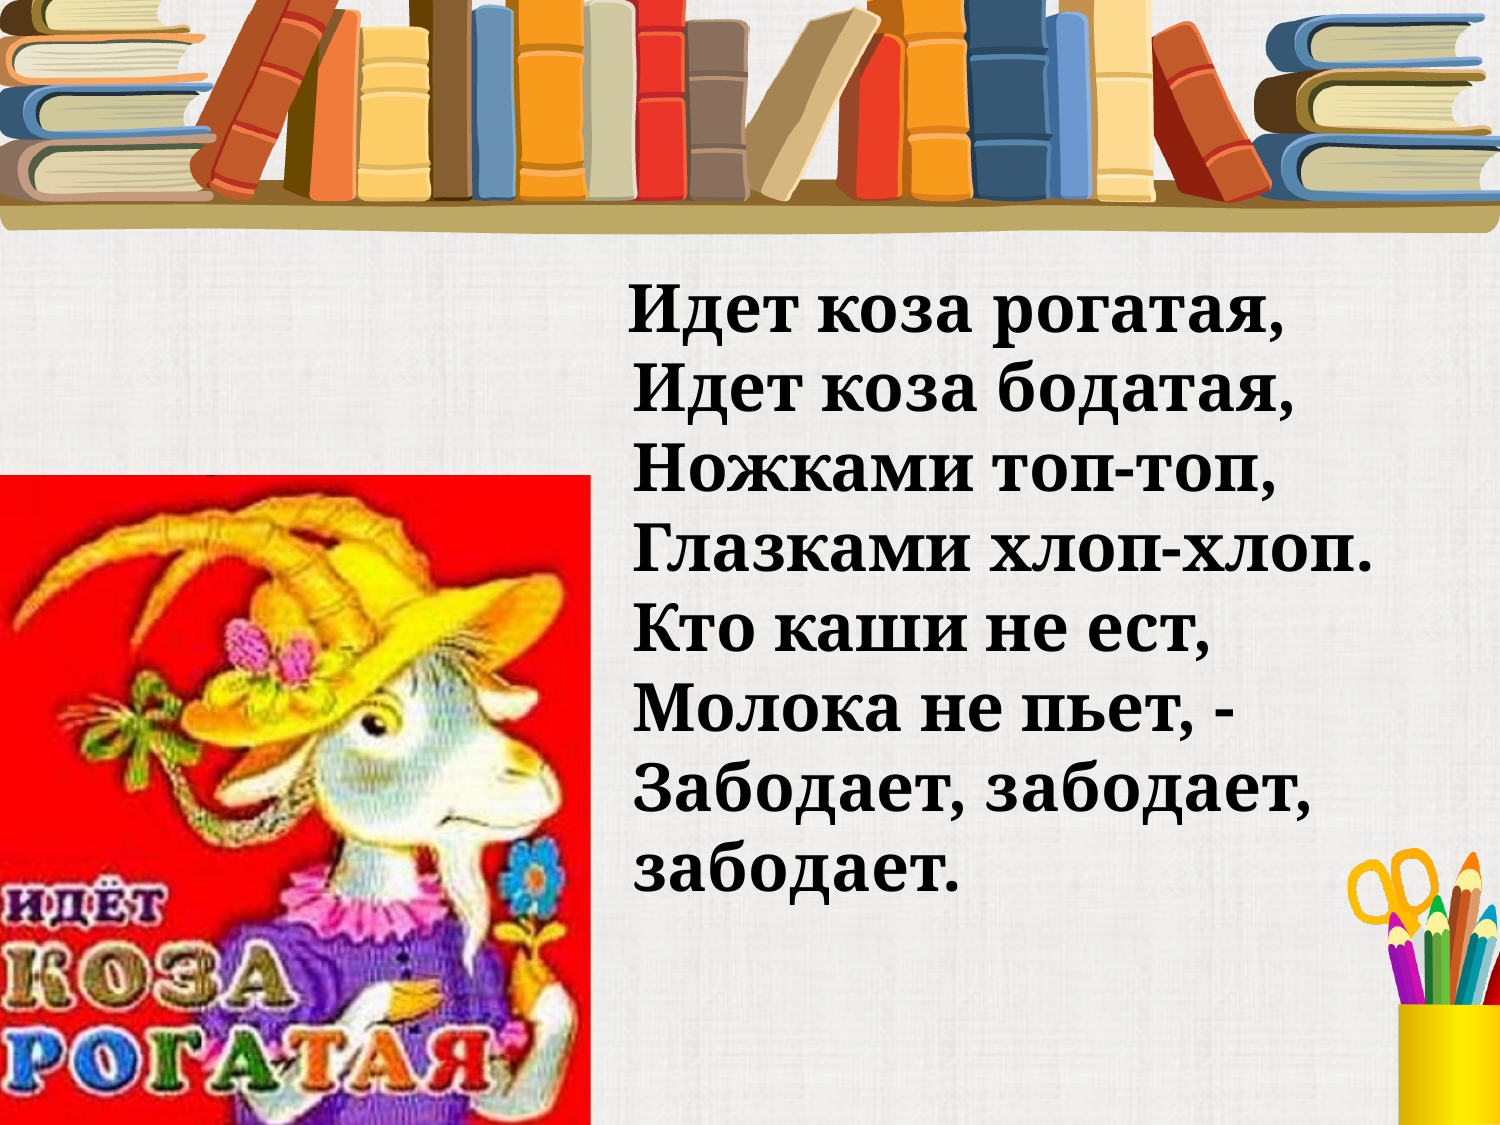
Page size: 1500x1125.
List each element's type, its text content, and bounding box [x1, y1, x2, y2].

picture [0, 475, 591, 1125]
picture [0, 0, 1500, 235]
picture [1347, 848, 1500, 1125]
list Идет коза рогатая, Идет коза бодатая, Ножками топ-топ, Глазками хлоп-хлоп. Кто каши не ест, Молока не пьет, - Забодает, забодает, забодает. [561, 257, 1425, 1005]
